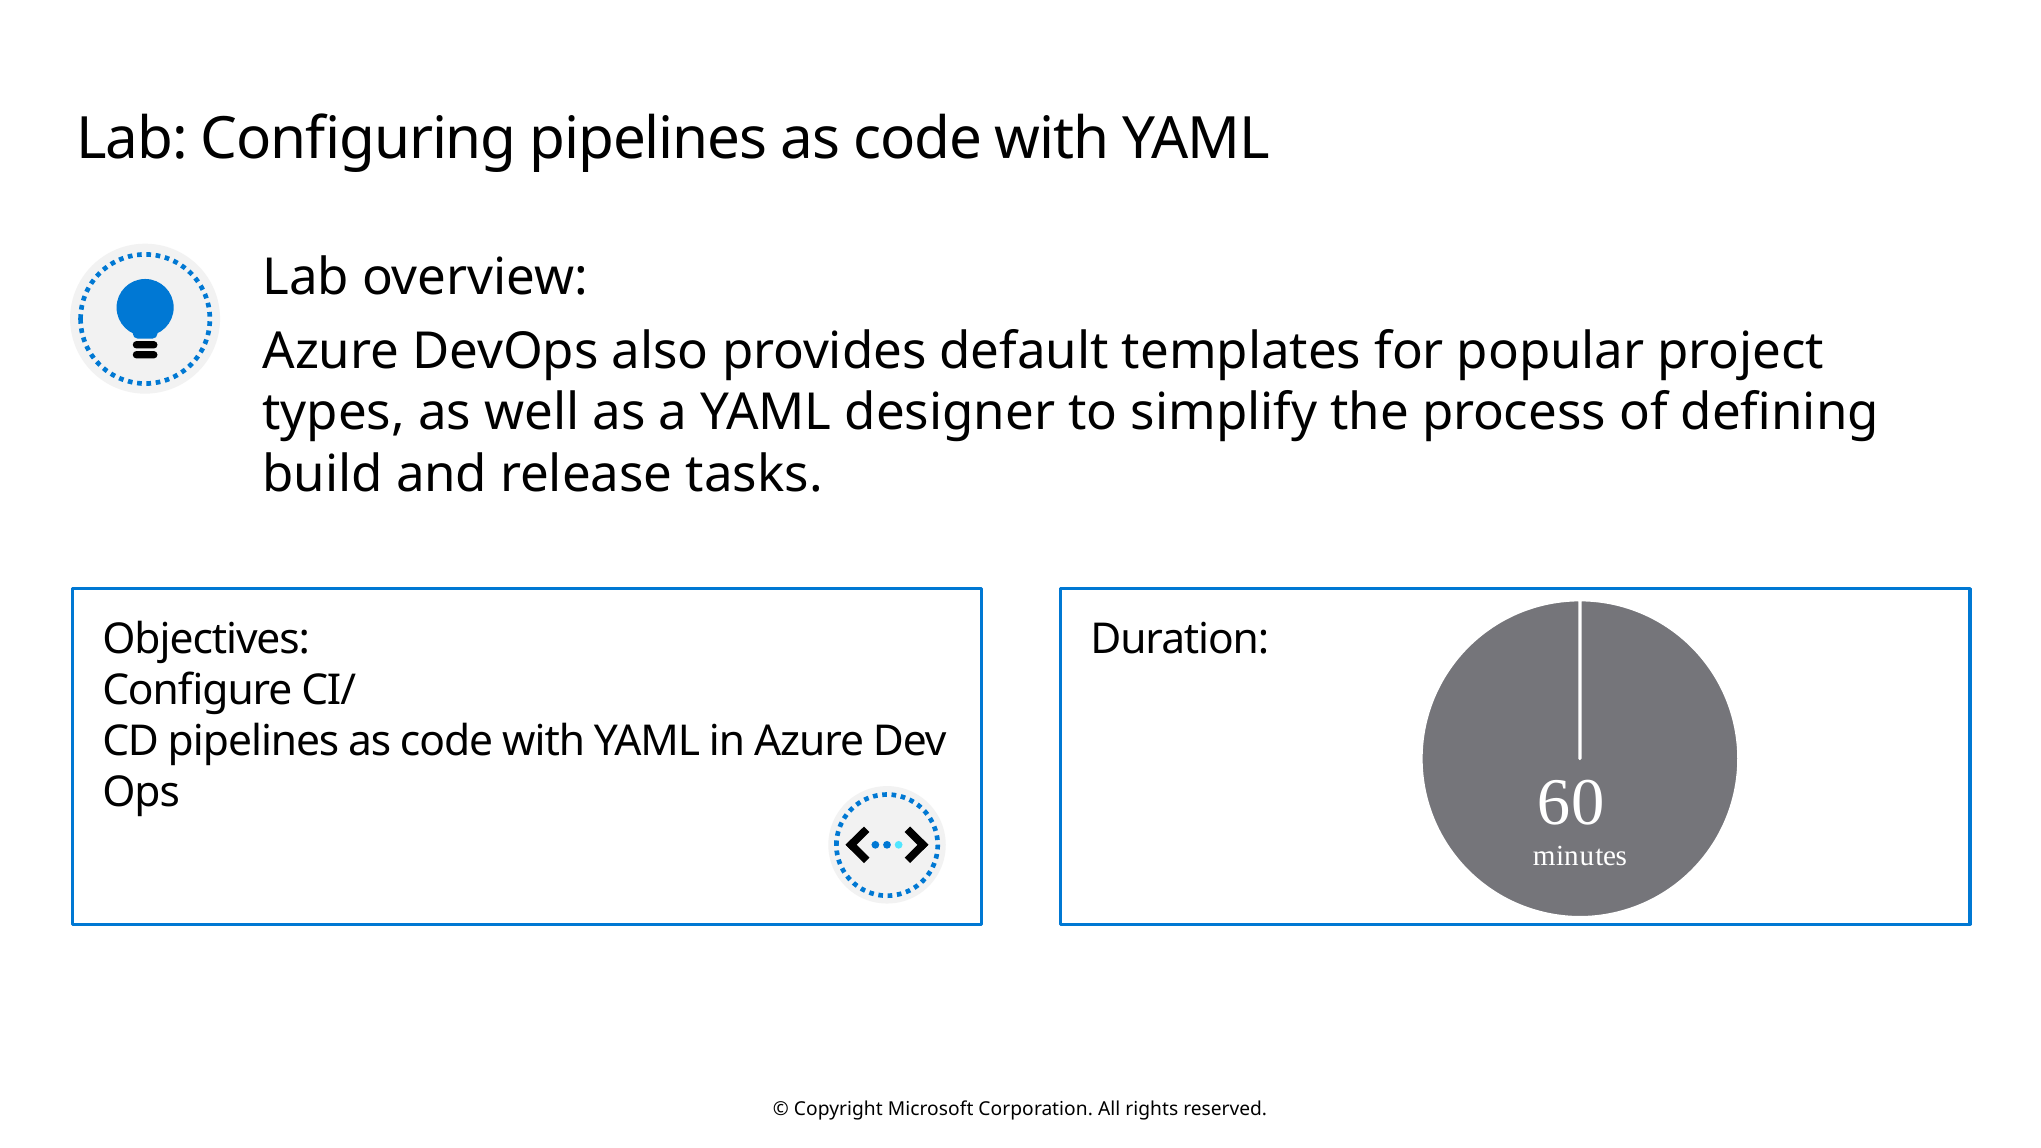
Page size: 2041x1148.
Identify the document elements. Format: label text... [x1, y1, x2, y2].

list Lab overview: Azure DevOps also provides default templates for popular project types, as well as a YAML designer to simplify the process of defining build and release tasks. [262, 243, 1971, 394]
list Objectives: Configure CI/CD pipelines as code with YAML in Azure DevOps [71, 587, 983, 926]
title Lab: Configuring pipelines as code with YAML [76, 93, 1968, 230]
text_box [828, 785, 946, 904]
chart [1331, 592, 1829, 925]
list Duration: [1059, 587, 1972, 926]
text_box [69, 243, 221, 394]
